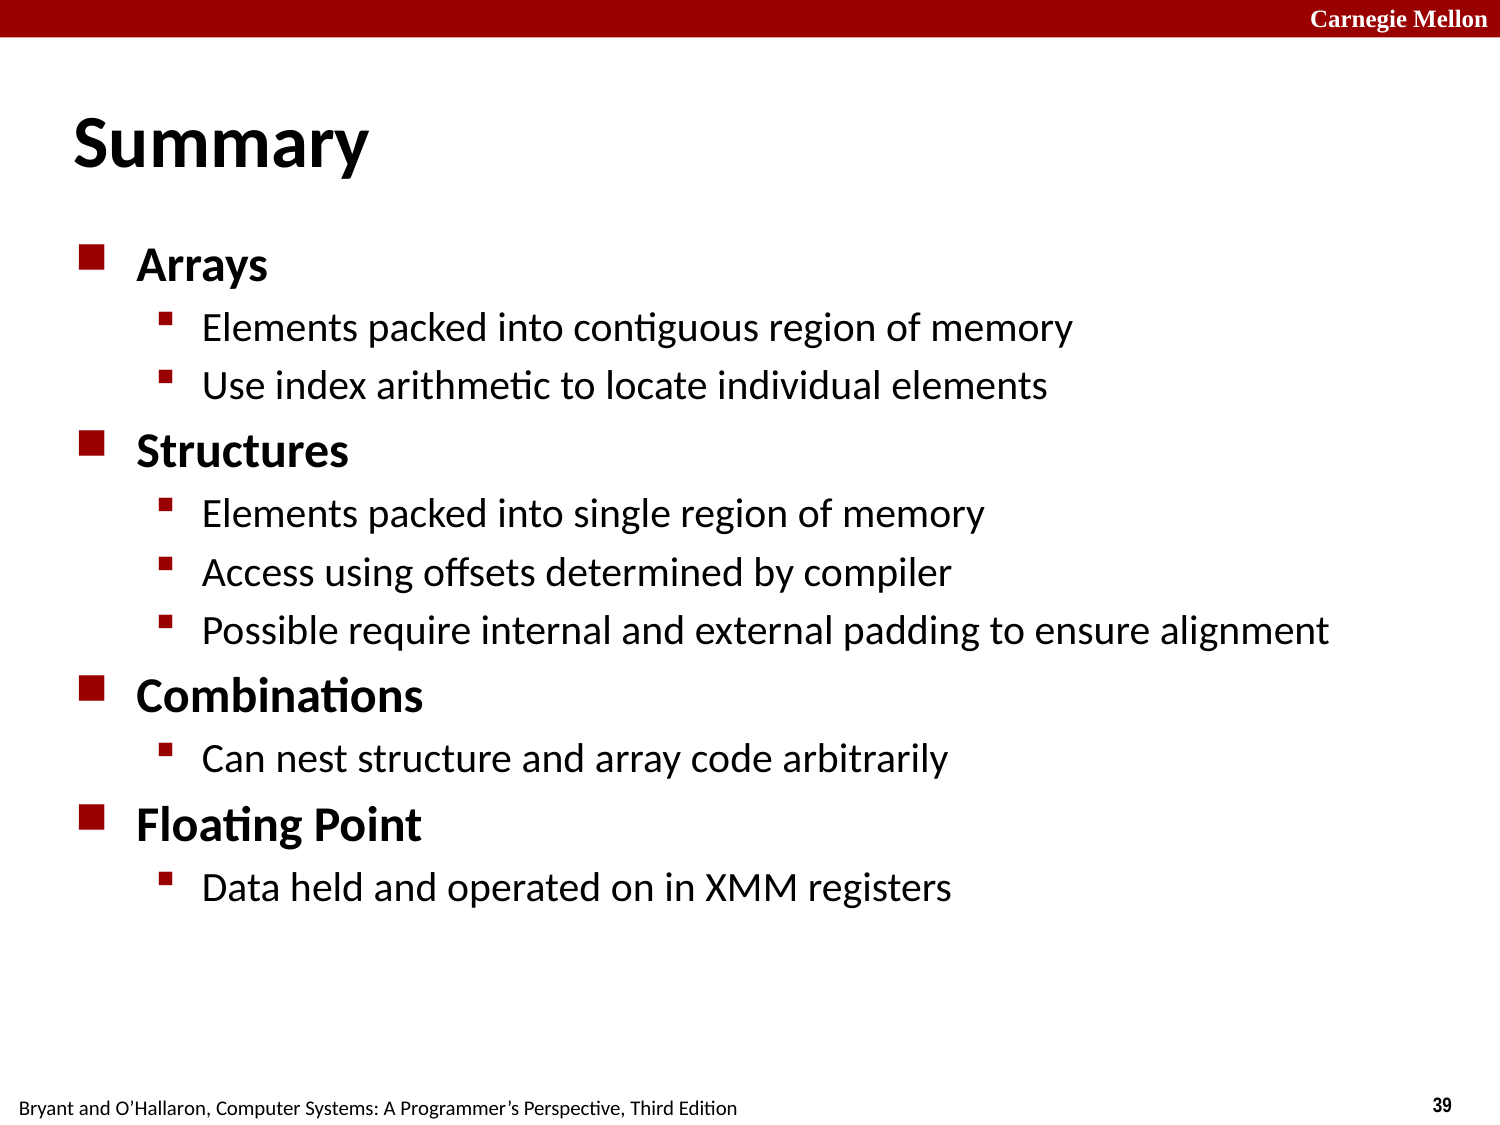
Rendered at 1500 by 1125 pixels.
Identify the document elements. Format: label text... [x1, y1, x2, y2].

list Arrays Elements packed into contiguous region of memory Use index arithmetic to locate individual elements Structures Elements packed into single region of memory Access using offsets determined by compiler Possible require internal and external padding to ensure alignment Combinations Can nest structure and array code arbitrarily Floating Point Data held and operated on in XMM registers [64, 223, 1361, 1040]
title Summary [58, 74, 1305, 201]
